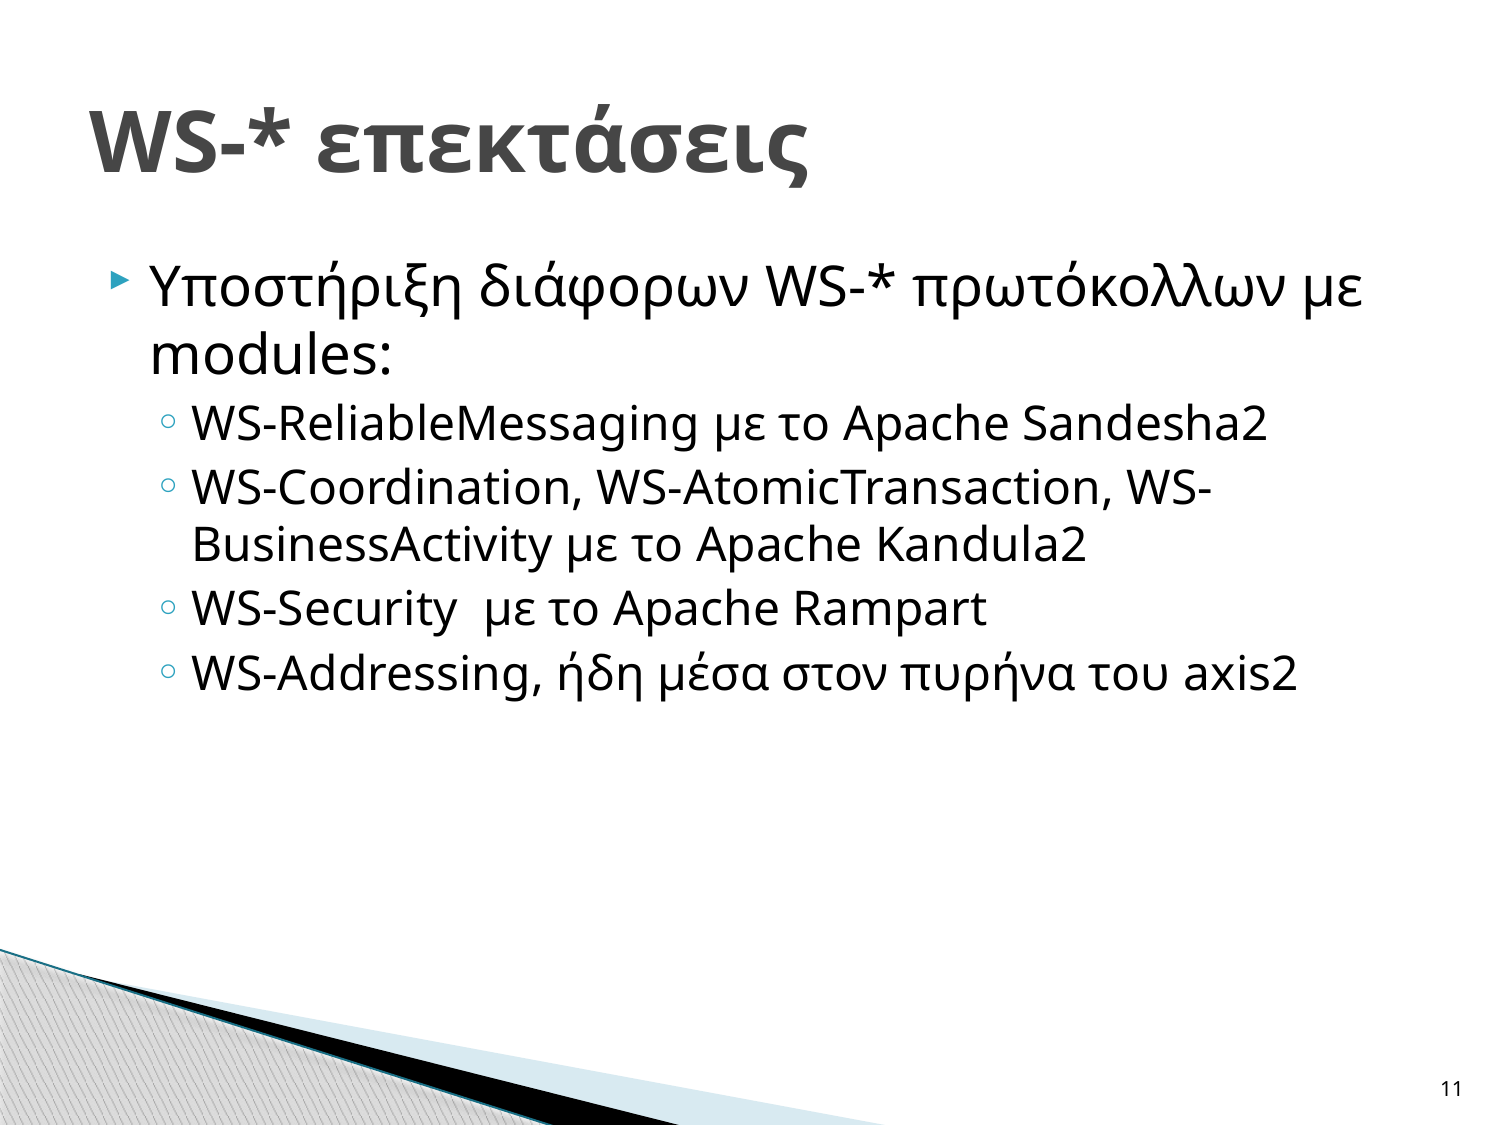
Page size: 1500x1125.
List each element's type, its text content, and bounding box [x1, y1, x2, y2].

slide_number 11 [1418, 1051, 1479, 1112]
title WS-* επεκτάσεις [75, 45, 1425, 233]
list Υποστήριξη διάφορων WS-* πρωτόκολλων με modules: WS-ReliableMessaging με το Apache Sandesha2 WS-Coordination, WS-AtomicTransaction, WS-BusinessActivity με το Apache Kandula2 WS-Security με το Apache Rampart WS-Addressing, ήδη μέσα στον πυρήνα του axis2 [75, 243, 1425, 986]
